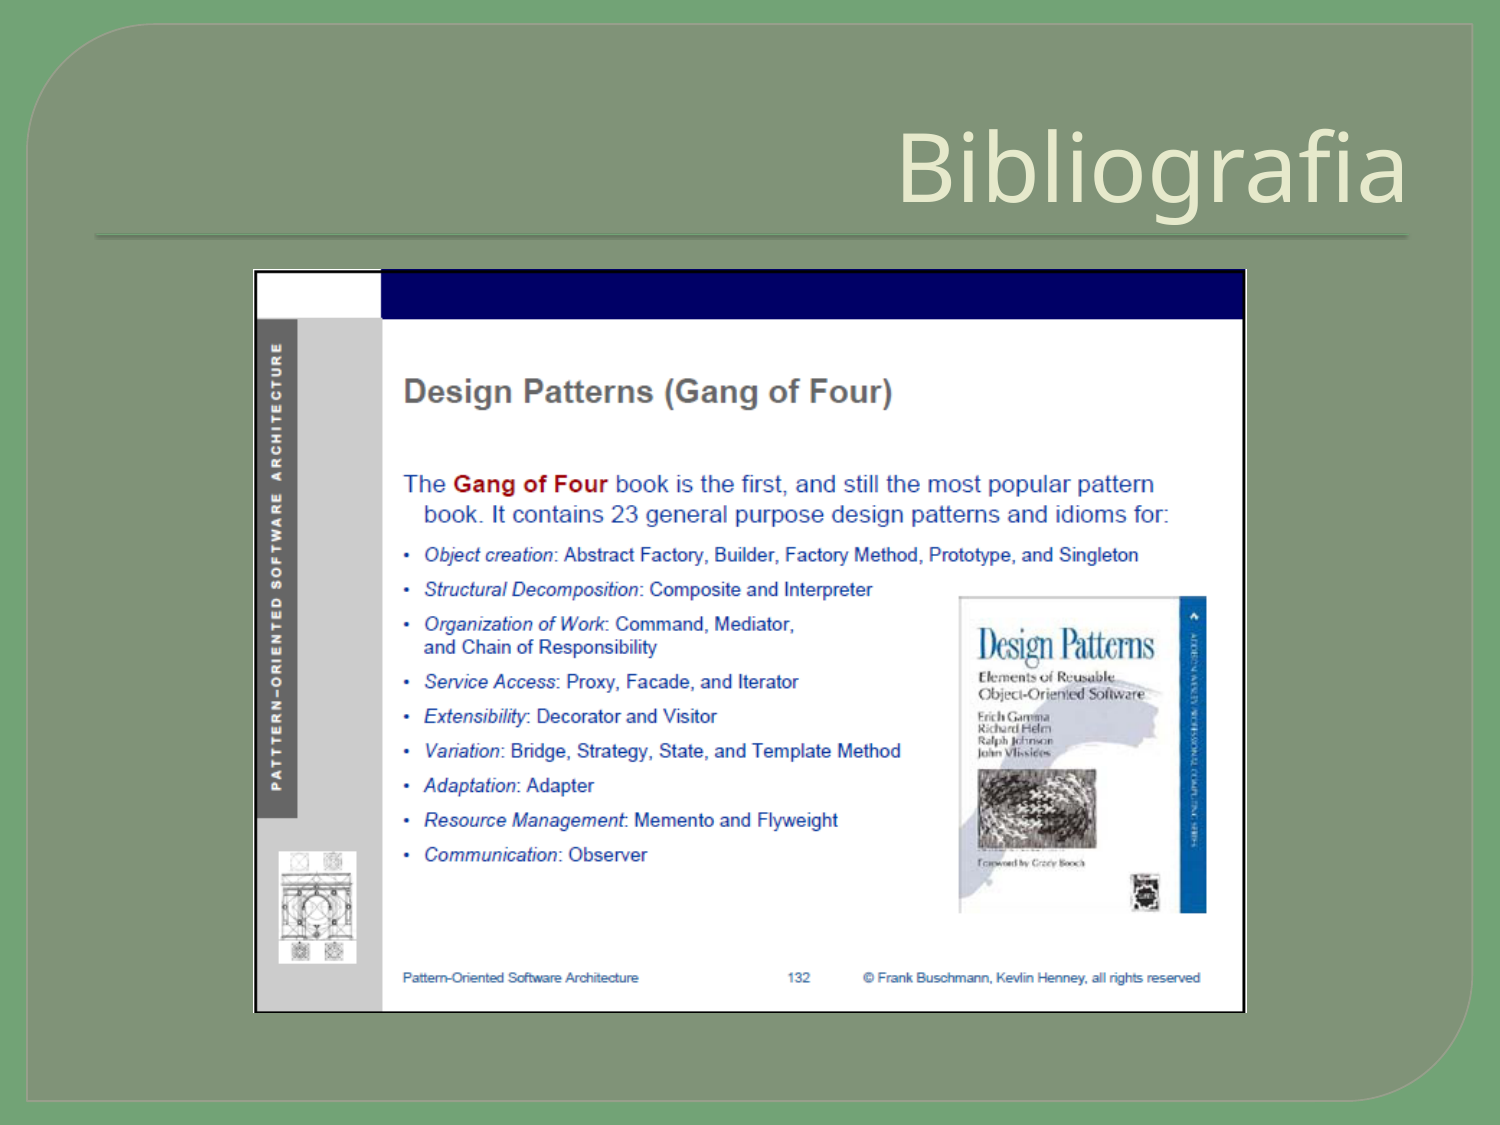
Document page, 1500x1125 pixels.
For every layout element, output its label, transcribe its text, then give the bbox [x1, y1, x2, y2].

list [253, 269, 1247, 1013]
title Bibliografia [75, 41, 1425, 230]
